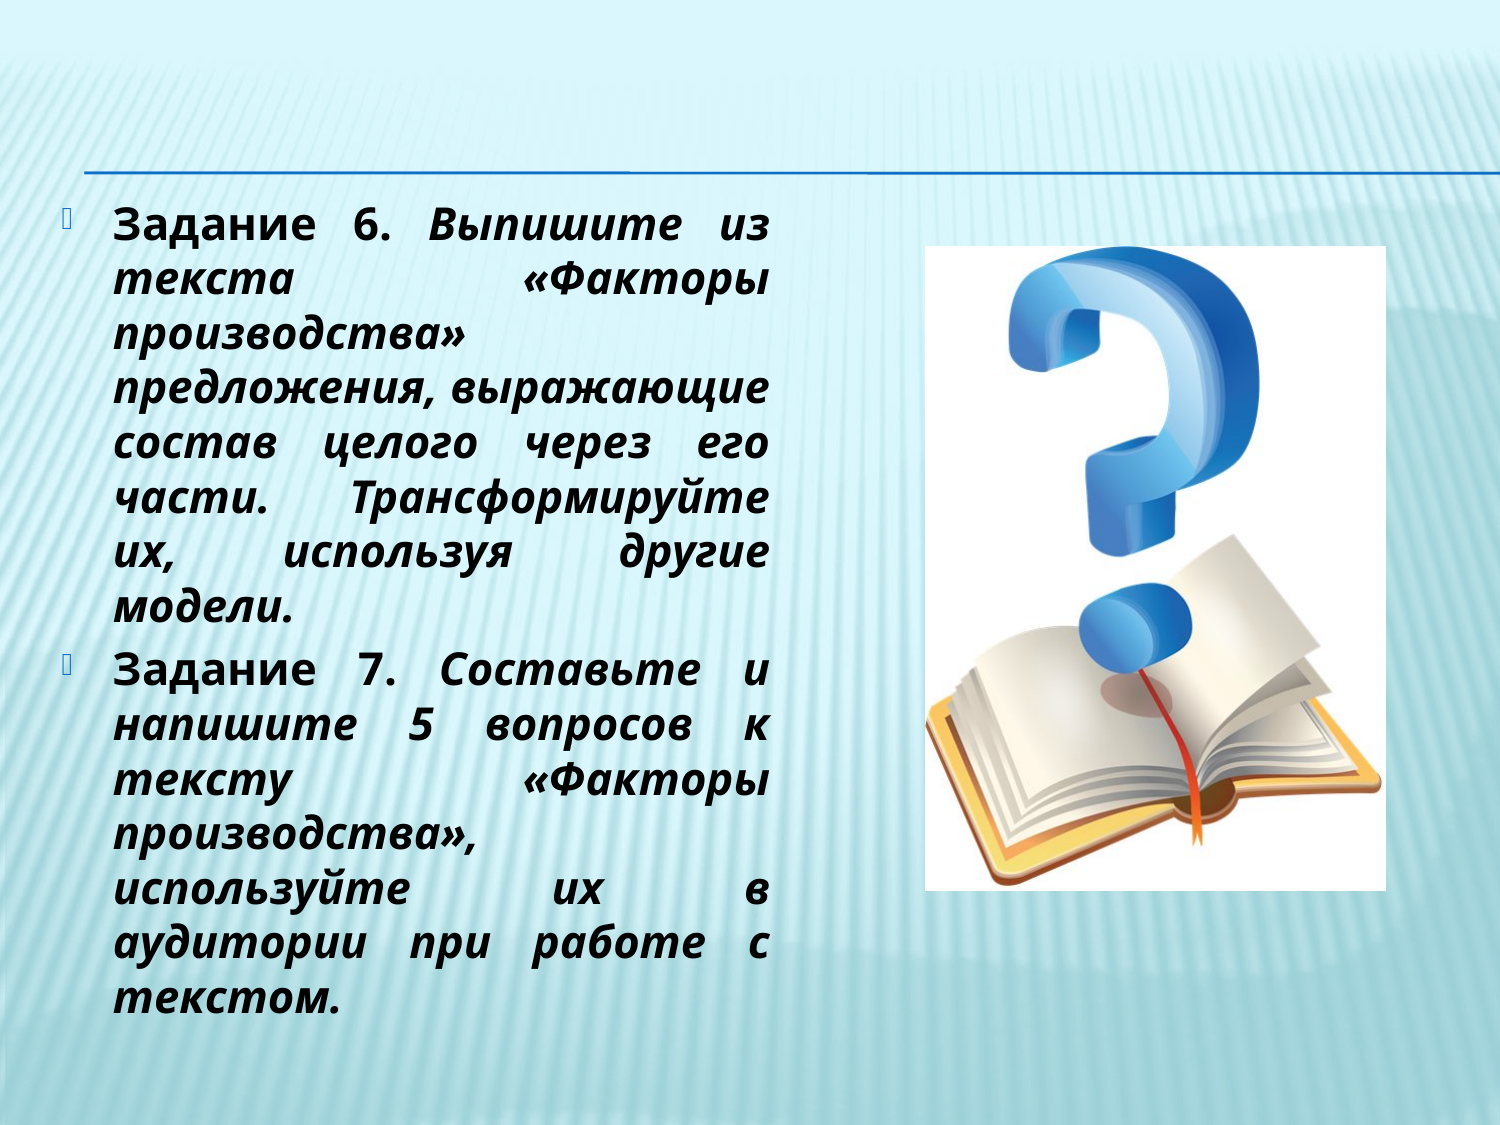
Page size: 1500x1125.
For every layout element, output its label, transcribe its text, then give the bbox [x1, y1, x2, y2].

list Задание 6. Выпишите из текста «Факторы производства» предложения, выражающие состав целого через его части. Трансформируйте их, используя другие модели. Задание 7. Составьте и напишите 5 вопросов к тексту «Факторы производства», используйте их в аудитории при работе с текстом. [46, 187, 786, 1032]
picture [925, 245, 1387, 891]
